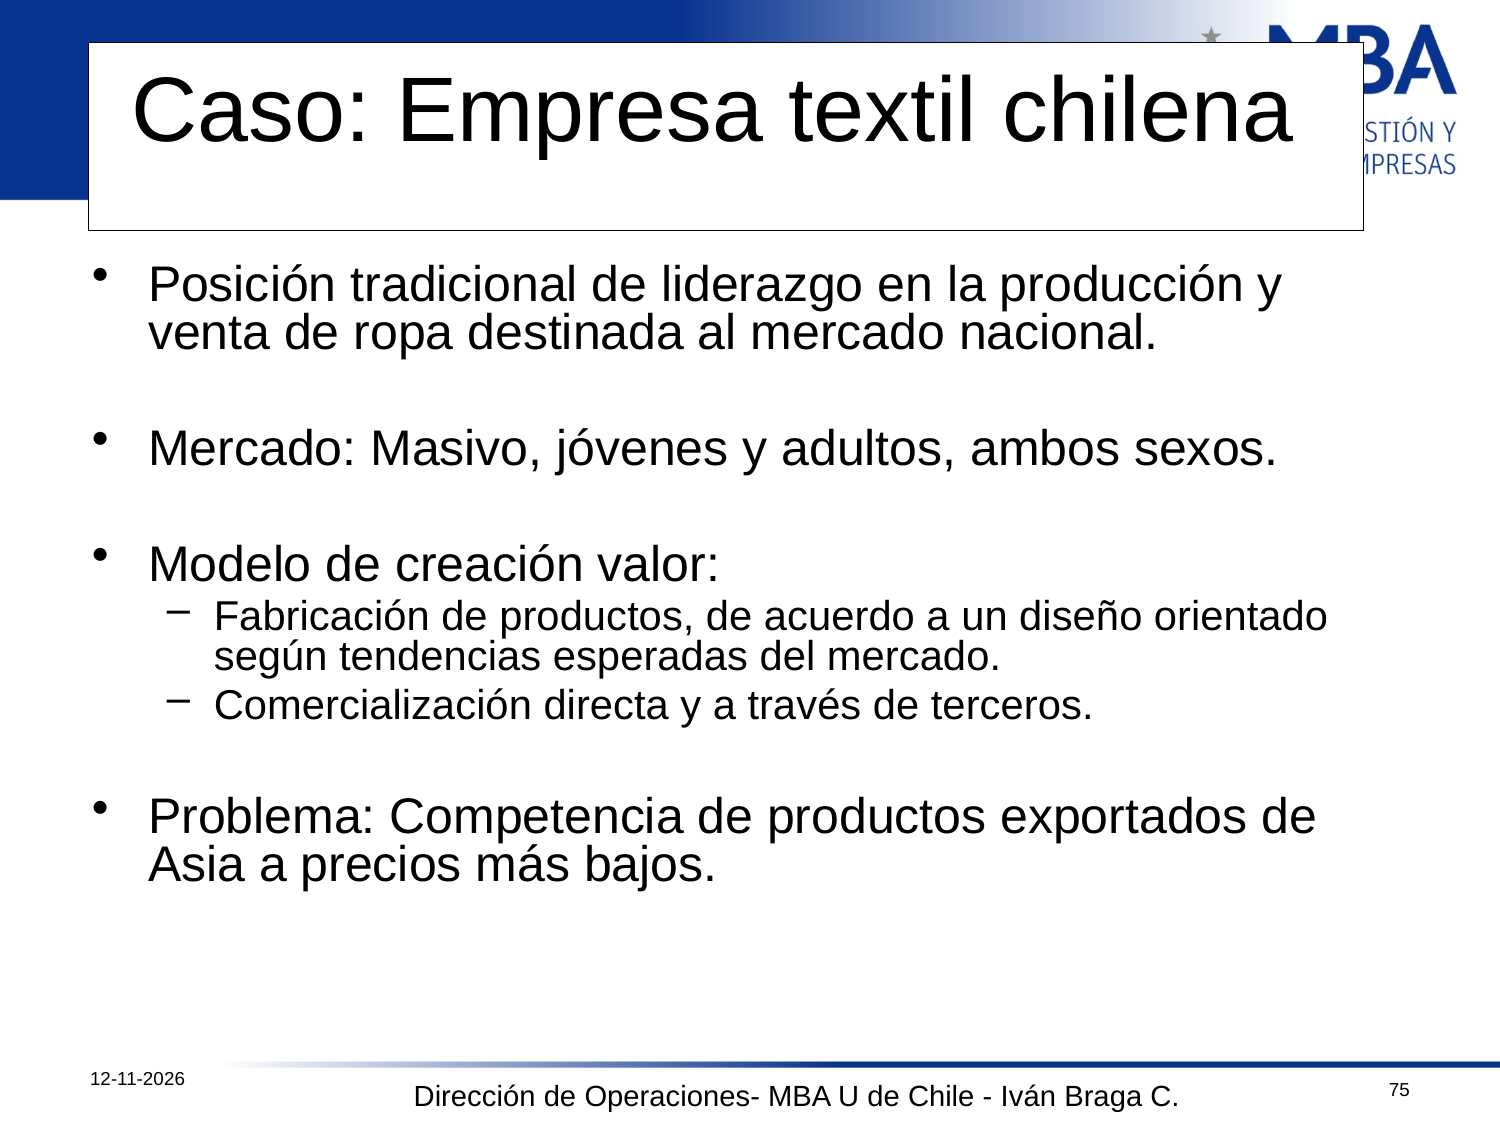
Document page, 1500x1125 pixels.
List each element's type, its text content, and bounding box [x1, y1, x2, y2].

footer [501, 1070, 1034, 1125]
title Caso: Empresa textil chilena [88, 42, 1364, 231]
picture [0, 0, 1500, 1125]
slide_number 75 [1234, 1070, 1426, 1125]
list Posición tradicional de liderazgo en la producción y venta de ropa destinada al mercado nacional. Mercado: Masivo, jóvenes y adultos, ambos sexos. Modelo de creación valor: Fabricación de productos, de acuerdo a un diseño orientado según tendencias esperadas del mercado. Comercialización directa y a través de terceros. Problema: Competencia de productos exportados de Asia a precios más bajos. [76, 255, 1352, 931]
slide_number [74, 1058, 426, 1103]
